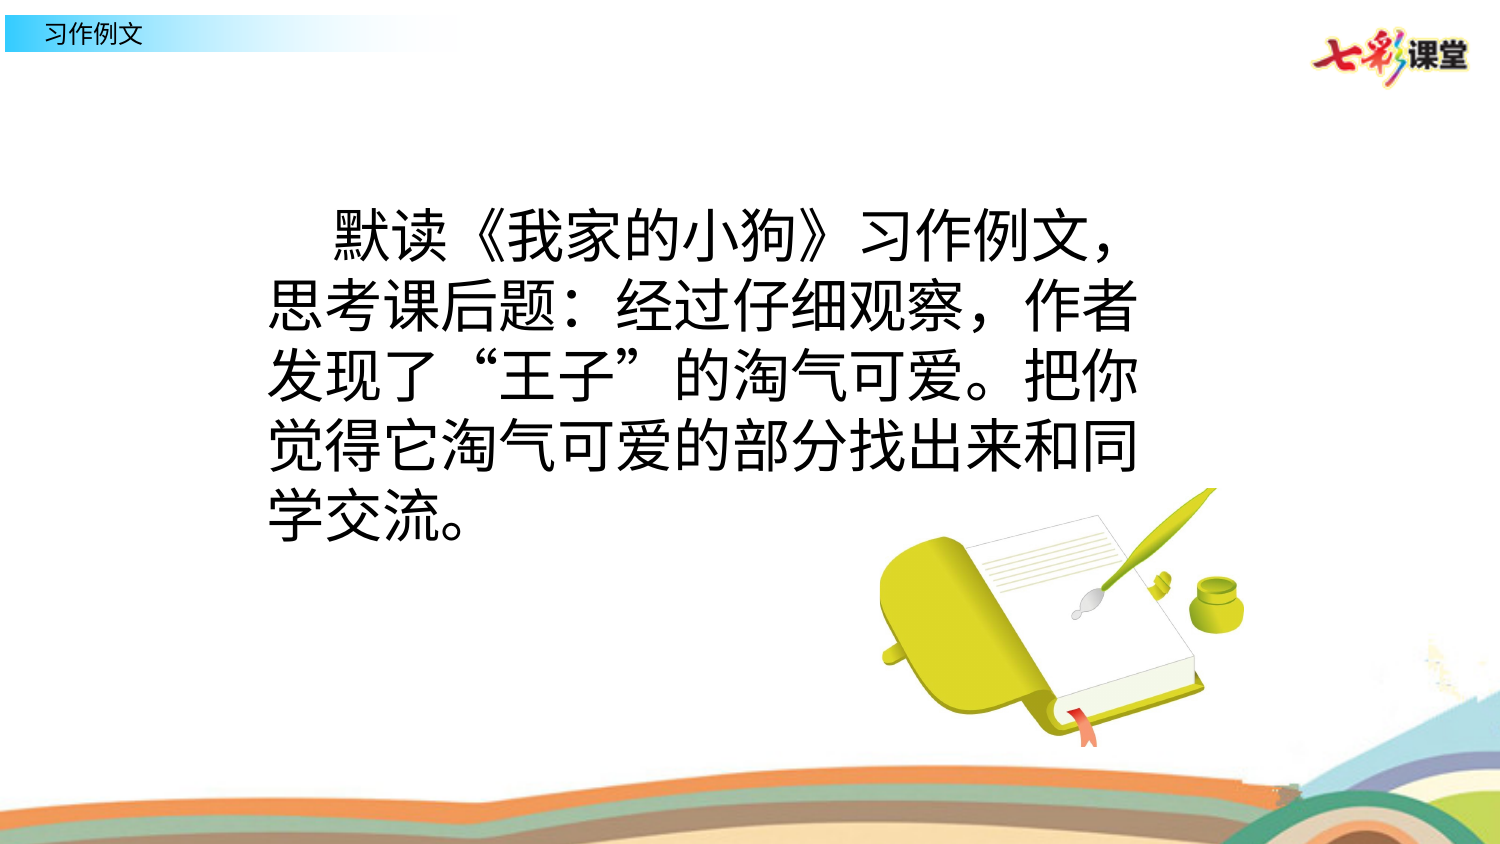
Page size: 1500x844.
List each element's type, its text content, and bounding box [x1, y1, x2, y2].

picture [1308, 14, 1477, 95]
picture [0, 487, 1500, 844]
text_box 默读《我家的小狗》习作例文，思考课后题：经过仔细观察，作者发现了“王子”的淘气可爱。把你觉得它淘气可爱的部分找出来和同学交流。 [251, 191, 1199, 556]
